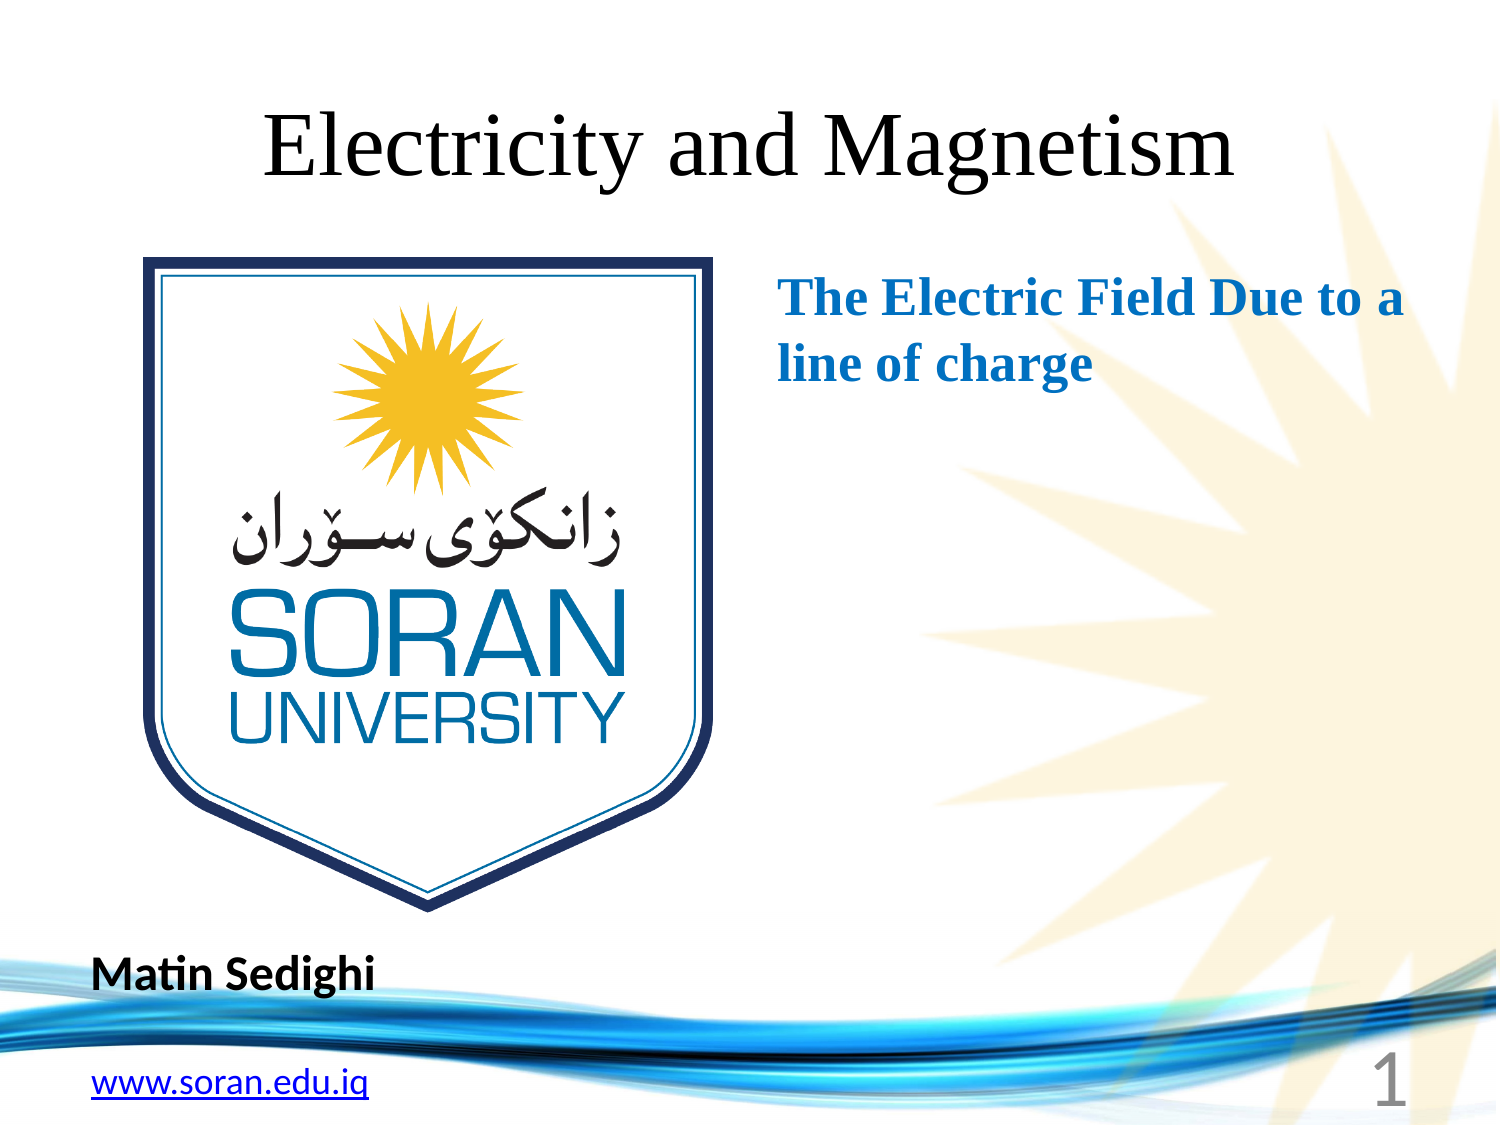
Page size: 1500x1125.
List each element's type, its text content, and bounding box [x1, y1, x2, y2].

list The Electric Field Due to a line of charge [761, 251, 1425, 400]
list Matin Sedighi [75, 912, 738, 1008]
picture [0, 99, 1500, 1125]
picture [143, 257, 713, 912]
title Electricity and Magnetism [75, 45, 1425, 233]
slide_number 1 [1074, 1042, 1425, 1103]
